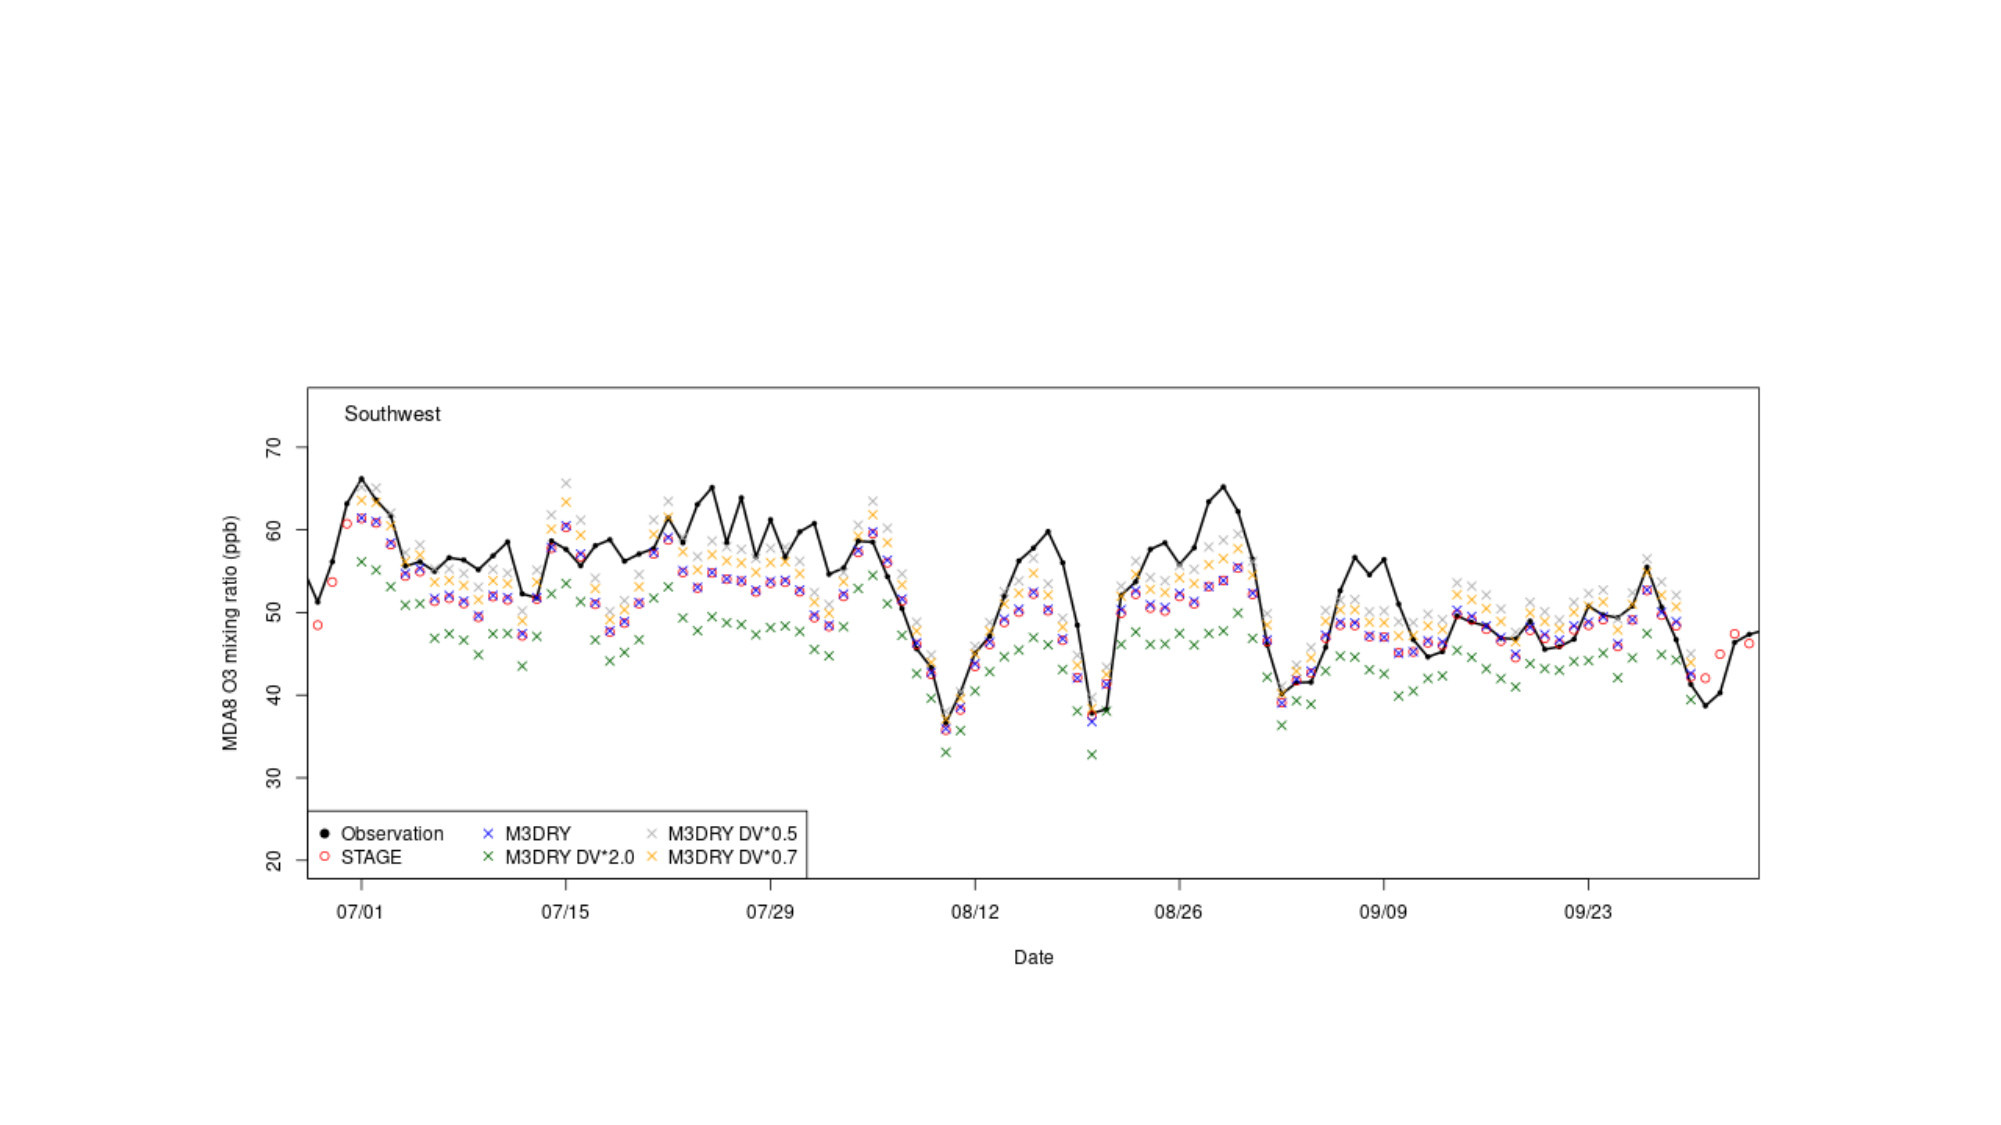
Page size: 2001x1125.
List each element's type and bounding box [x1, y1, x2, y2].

list [218, 343, 1782, 969]
